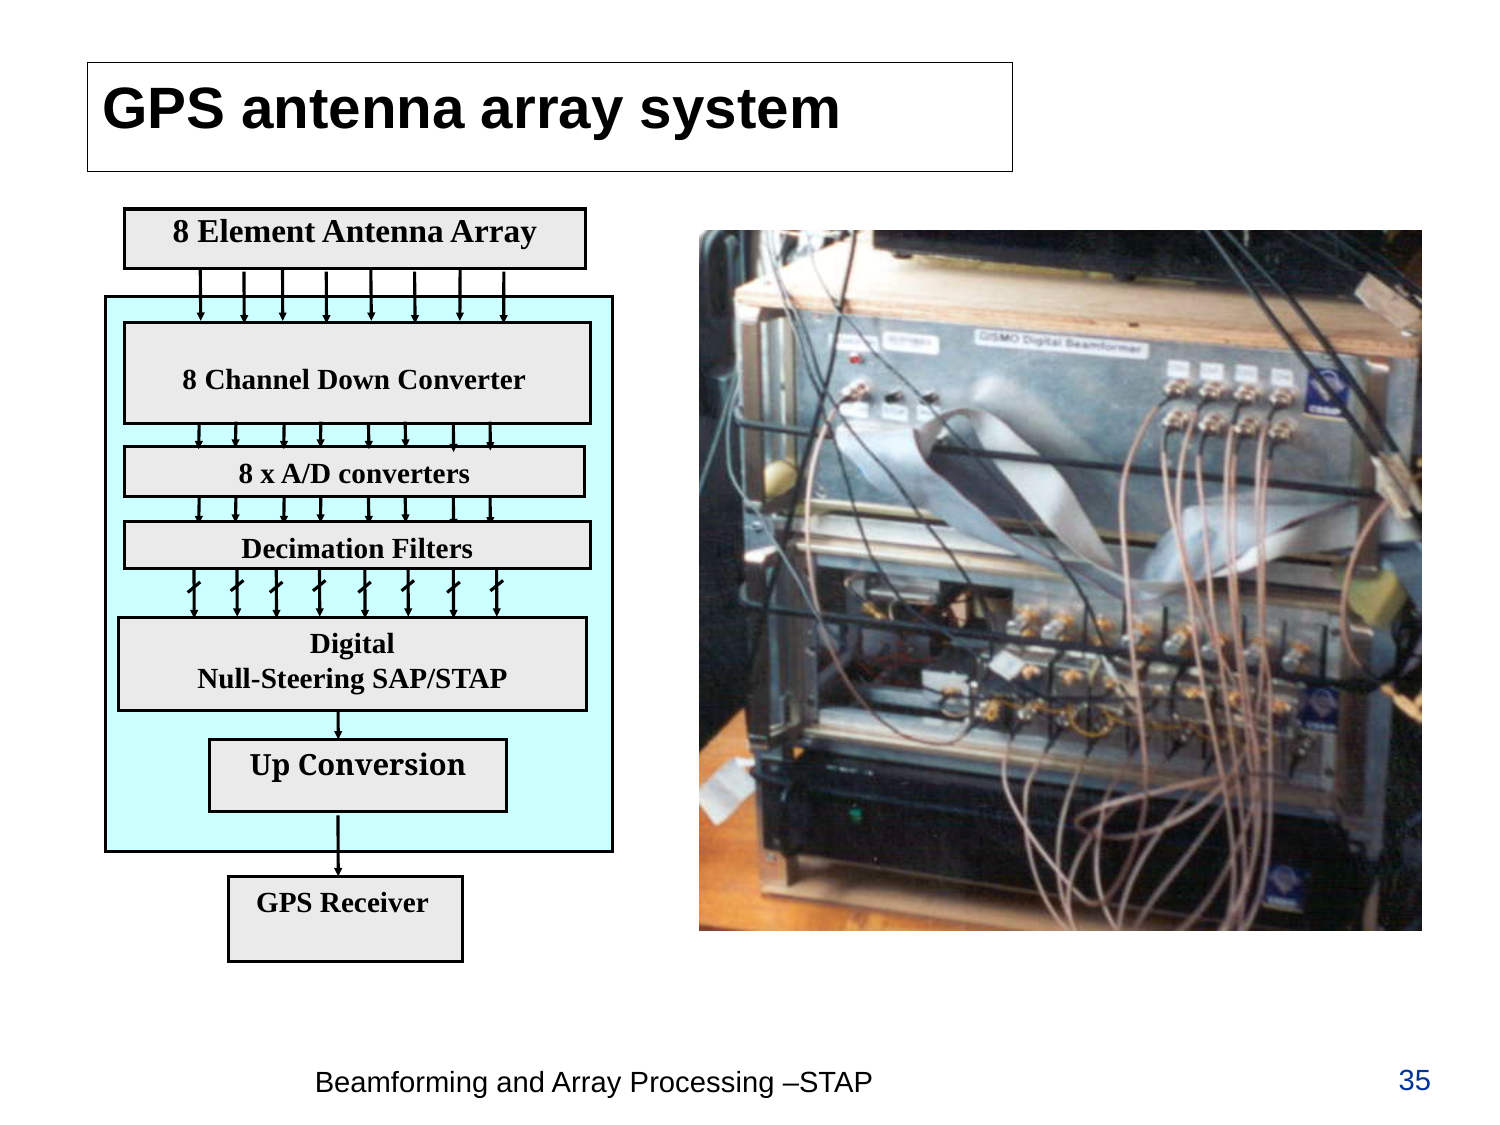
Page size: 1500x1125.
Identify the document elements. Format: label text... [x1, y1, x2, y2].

title GPS antenna array system [87, 62, 1013, 172]
slide_number 35 [1207, 1055, 1447, 1102]
picture [699, 230, 1422, 931]
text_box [104, 208, 614, 962]
